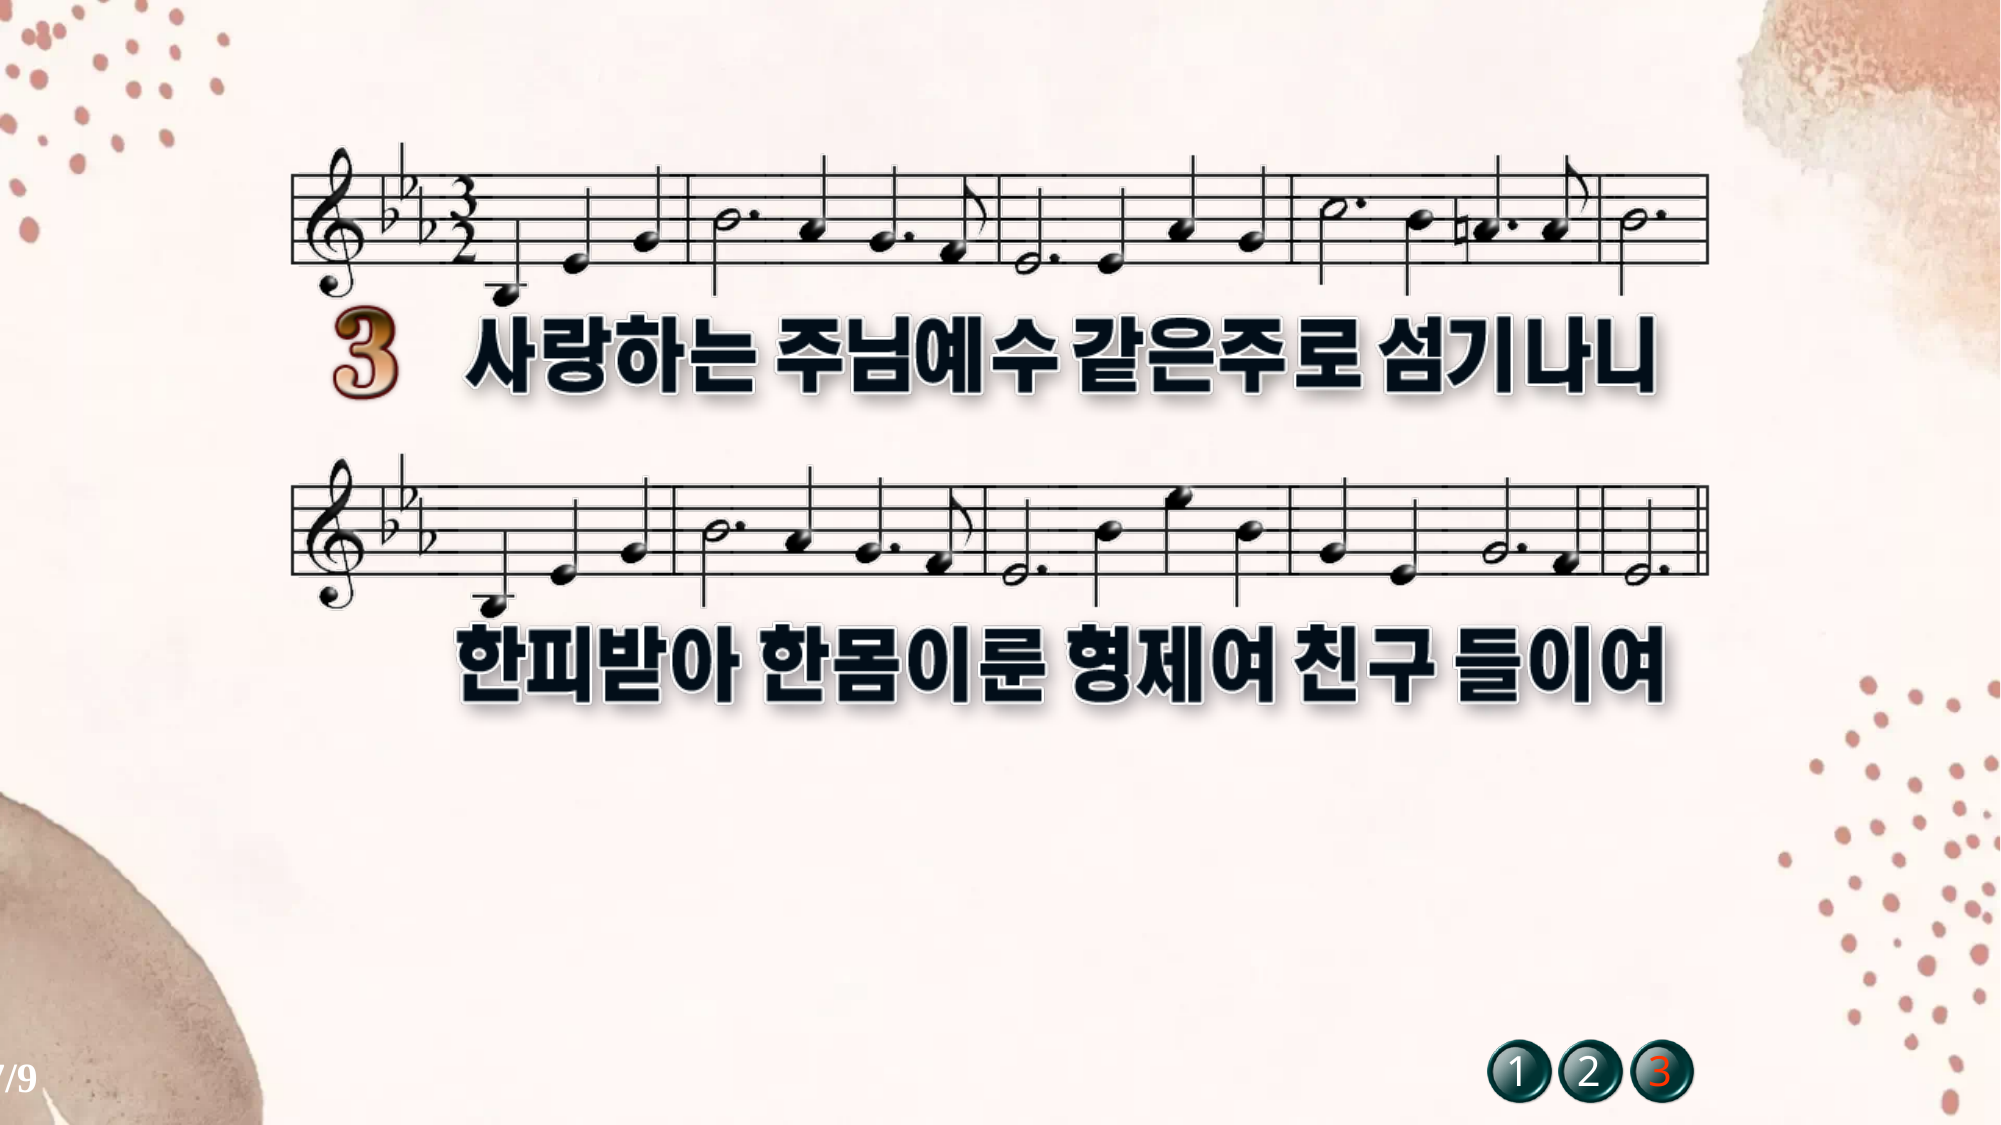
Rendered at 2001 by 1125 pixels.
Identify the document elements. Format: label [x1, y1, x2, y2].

text_box [1627, 1035, 1697, 1106]
text_box [1555, 1035, 1626, 1106]
text_box [1484, 1035, 1555, 1106]
picture [0, 0, 2001, 1125]
